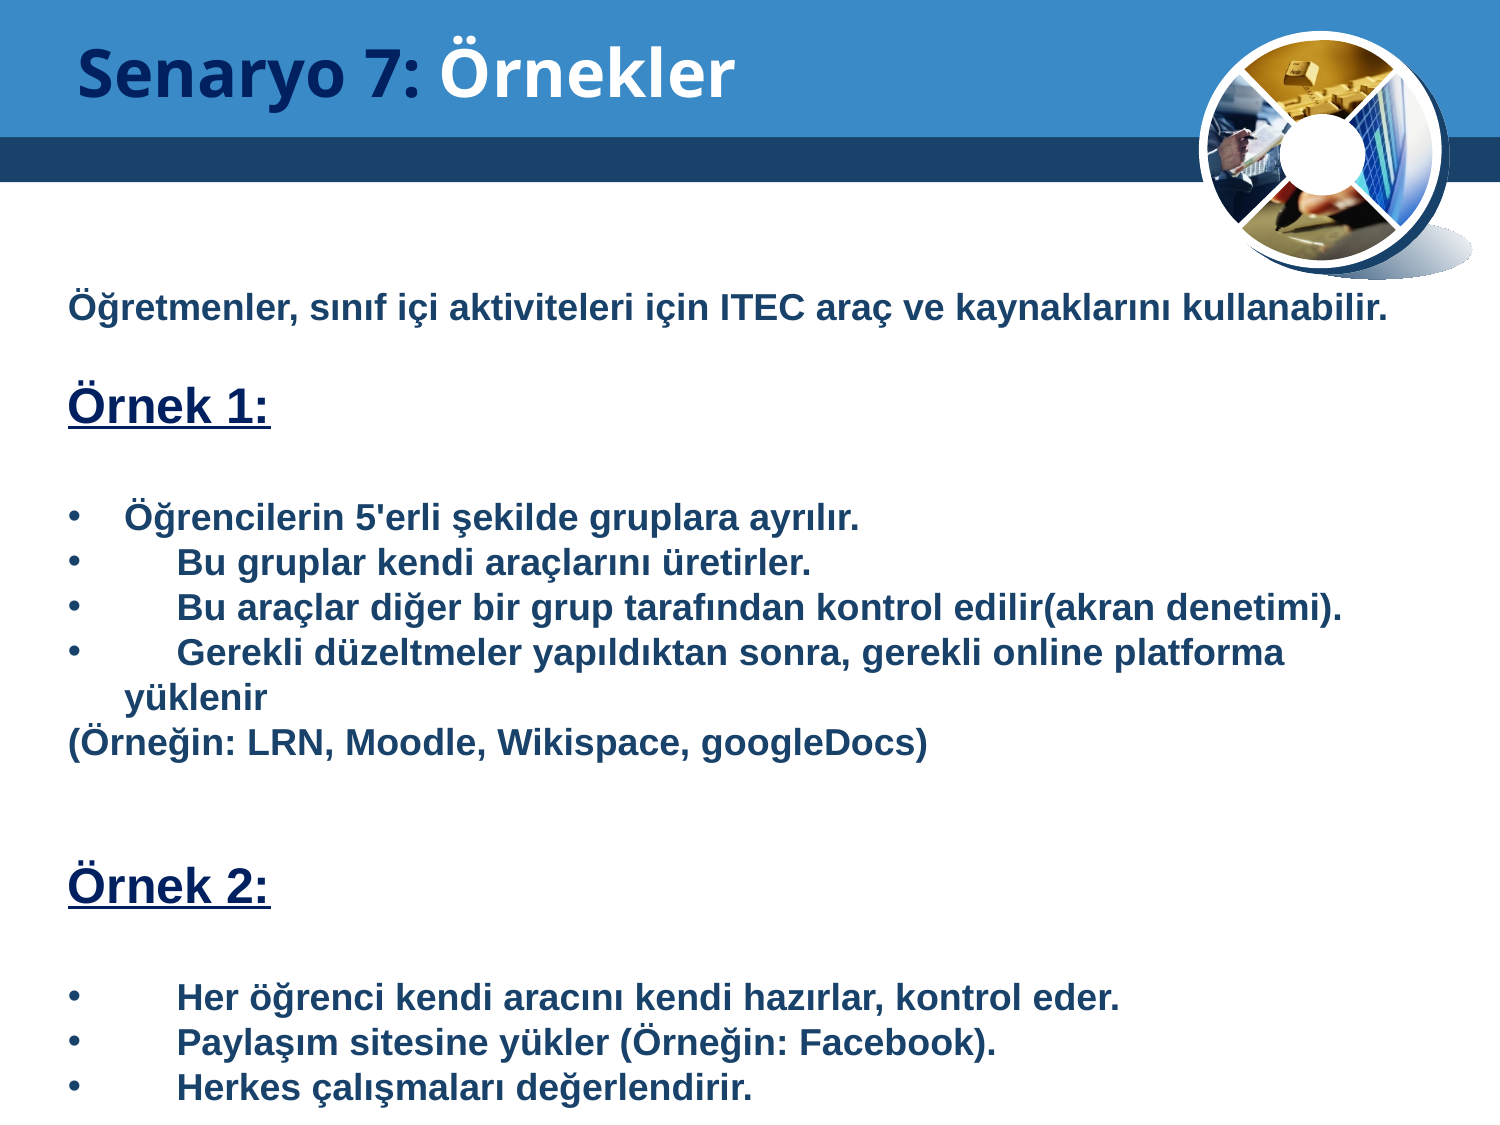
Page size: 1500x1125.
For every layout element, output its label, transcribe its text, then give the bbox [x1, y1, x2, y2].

title Senaryo 7: Örnekler [62, 24, 1276, 118]
text_box Öğretmenler, sınıf içi aktiviteleri için ITEC araç ve kaynaklarını kullanabilir. Örnek 1: Öğrencilerin 5'erli şekilde gruplara ayrılır. Bu gruplar kendi araçlarını üretirler. Bu araçlar diğer bir grup tarafından kontrol edilir(akran denetimi). Gerekli düzeltmeler yapıldıktan sonra, gerekli online platforma yüklenir (Örneğin: LRN, Moodle, Wikispace, googleDocs) Örnek 2: Her öğrenci kendi aracını kendi hazırlar, kontrol eder. Paylaşım sitesine yükler (Örneğin: Facebook). Herkes çalışmaları değerlendirir. [53, 230, 1424, 1125]
picture [1242, 181, 1396, 230]
picture [1349, 73, 1433, 227]
picture [1276, 40, 1394, 122]
picture [1207, 110, 1292, 224]
